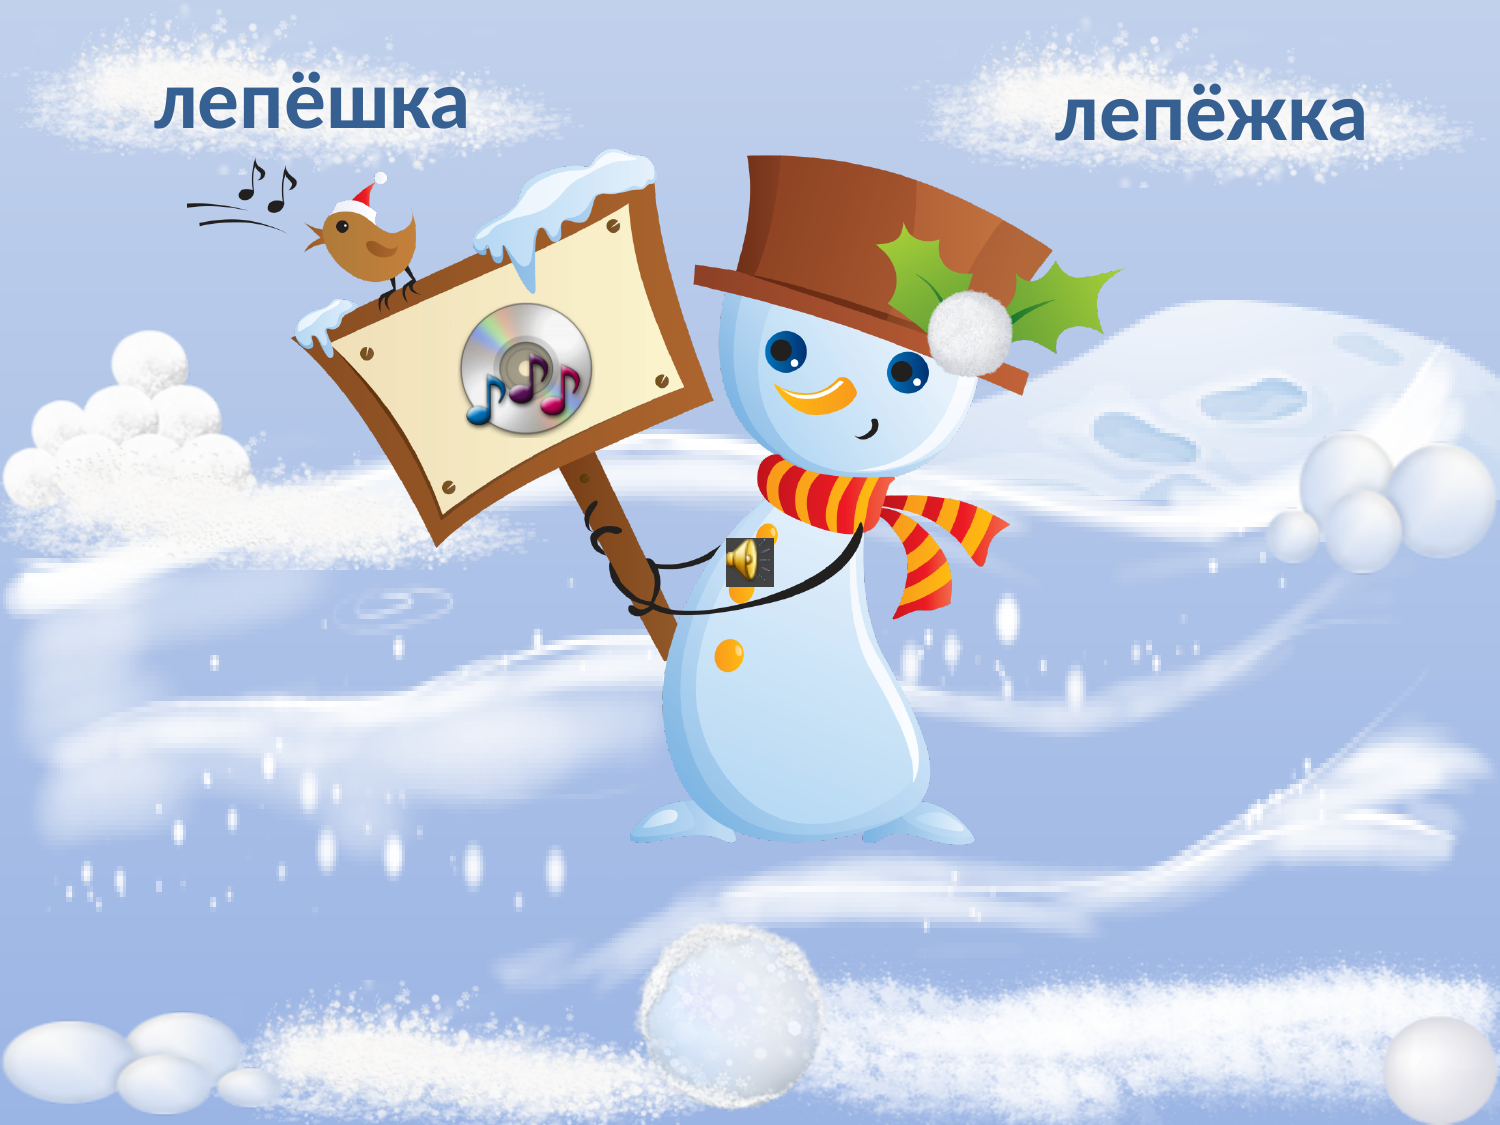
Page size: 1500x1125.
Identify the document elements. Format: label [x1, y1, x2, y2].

picture [0, 149, 1500, 1125]
text_box [0, 0, 587, 176]
text_box [901, 12, 1488, 188]
